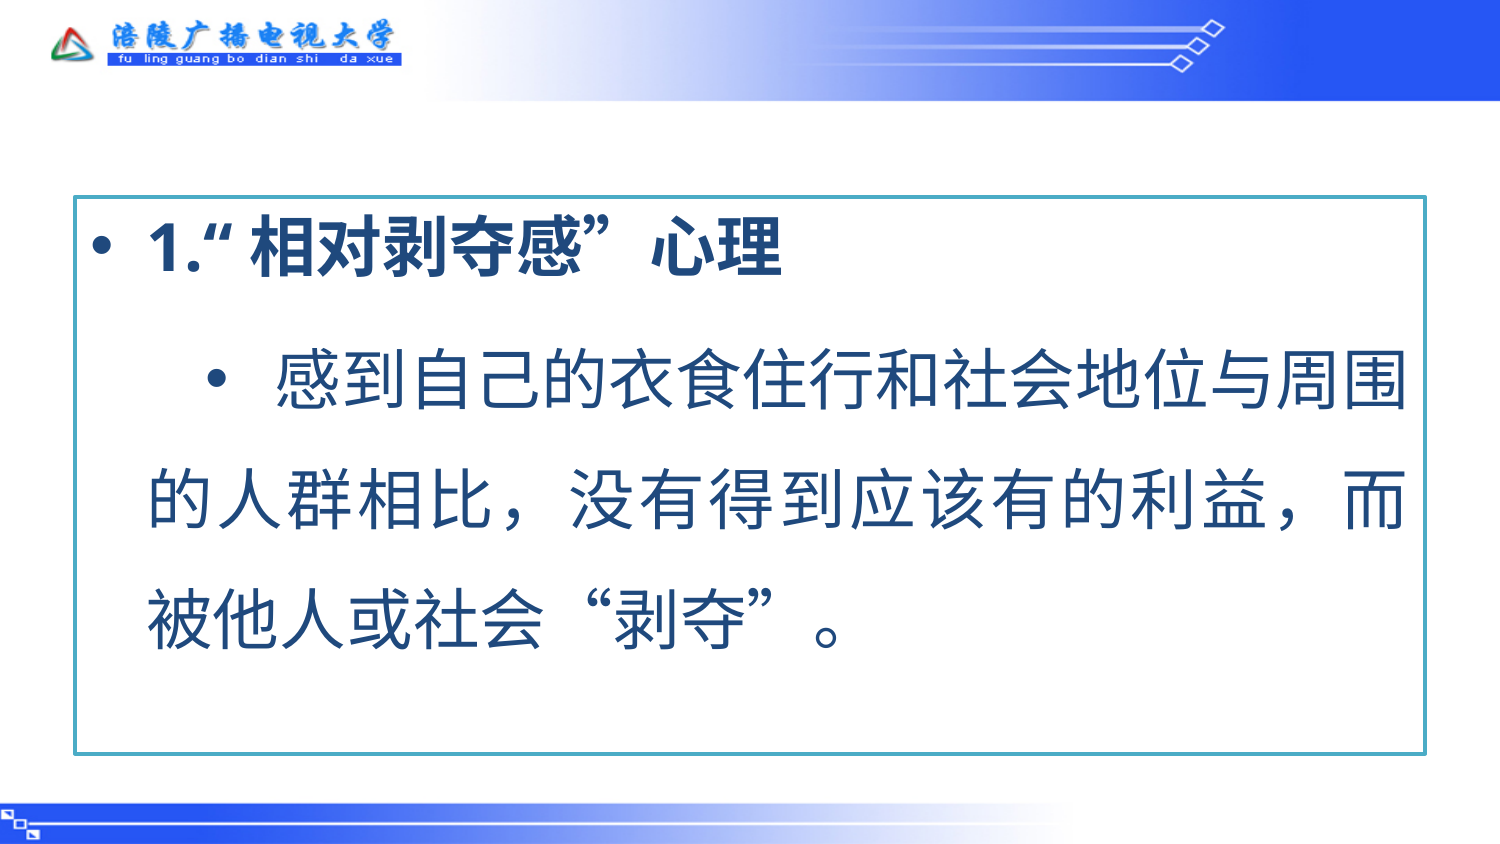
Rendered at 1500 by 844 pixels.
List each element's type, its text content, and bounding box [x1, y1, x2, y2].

list 1.“相对剥夺感”心理 感到自己的衣食住行和社会地位与周围的人群相比，没有得到应该有的利益，而被他人或社会“剥夺”。 [73, 195, 1427, 756]
picture [0, 0, 1500, 844]
